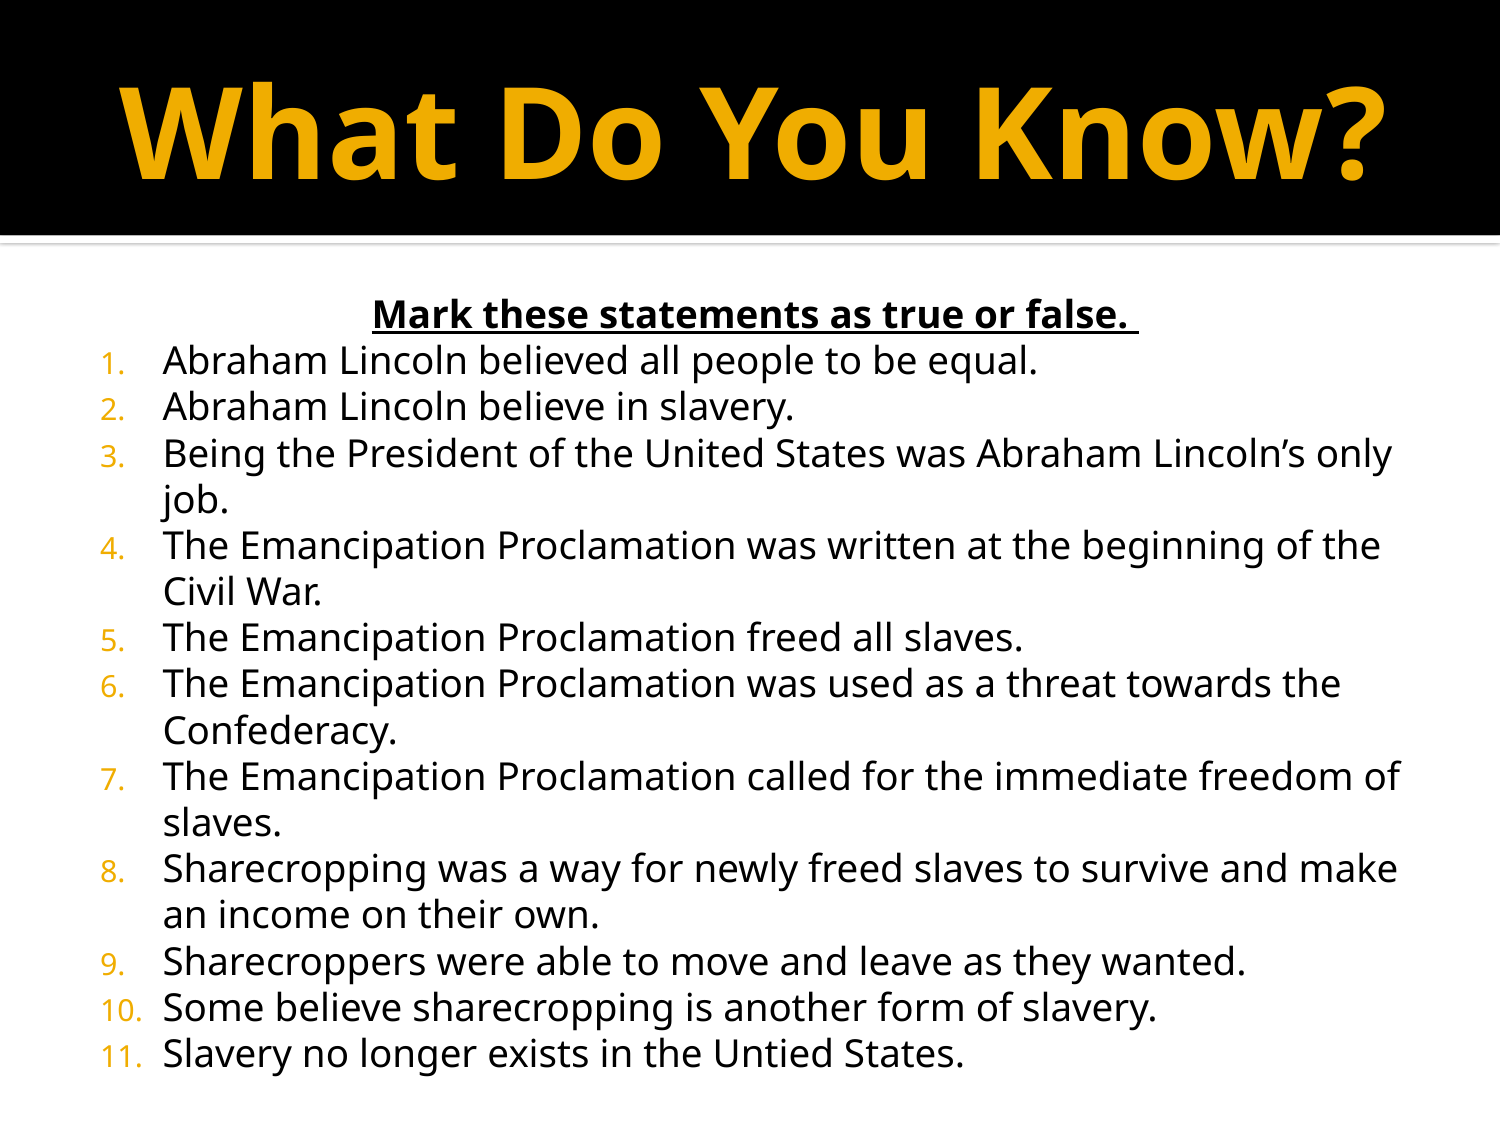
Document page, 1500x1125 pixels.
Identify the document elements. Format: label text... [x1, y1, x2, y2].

list Mark these statements as true or false. Abraham Lincoln believed all people to be equal. Abraham Lincoln believe in slavery. Being the President of the United States was Abraham Lincoln’s only job. The Emancipation Proclamation was written at the beginning of the Civil War. The Emancipation Proclamation freed all slaves. The Emancipation Proclamation was used as a threat towards the Confederacy. The Emancipation Proclamation called for the immediate freedom of slaves. Sharecropping was a way for newly freed slaves to survive and make an income on their own. Sharecroppers were able to move and leave as they wanted. Some believe sharecropping is another form of slavery. Slavery no longer exists in the Untied States. [75, 275, 1425, 1088]
title What Do You Know? [75, 25, 1425, 231]
